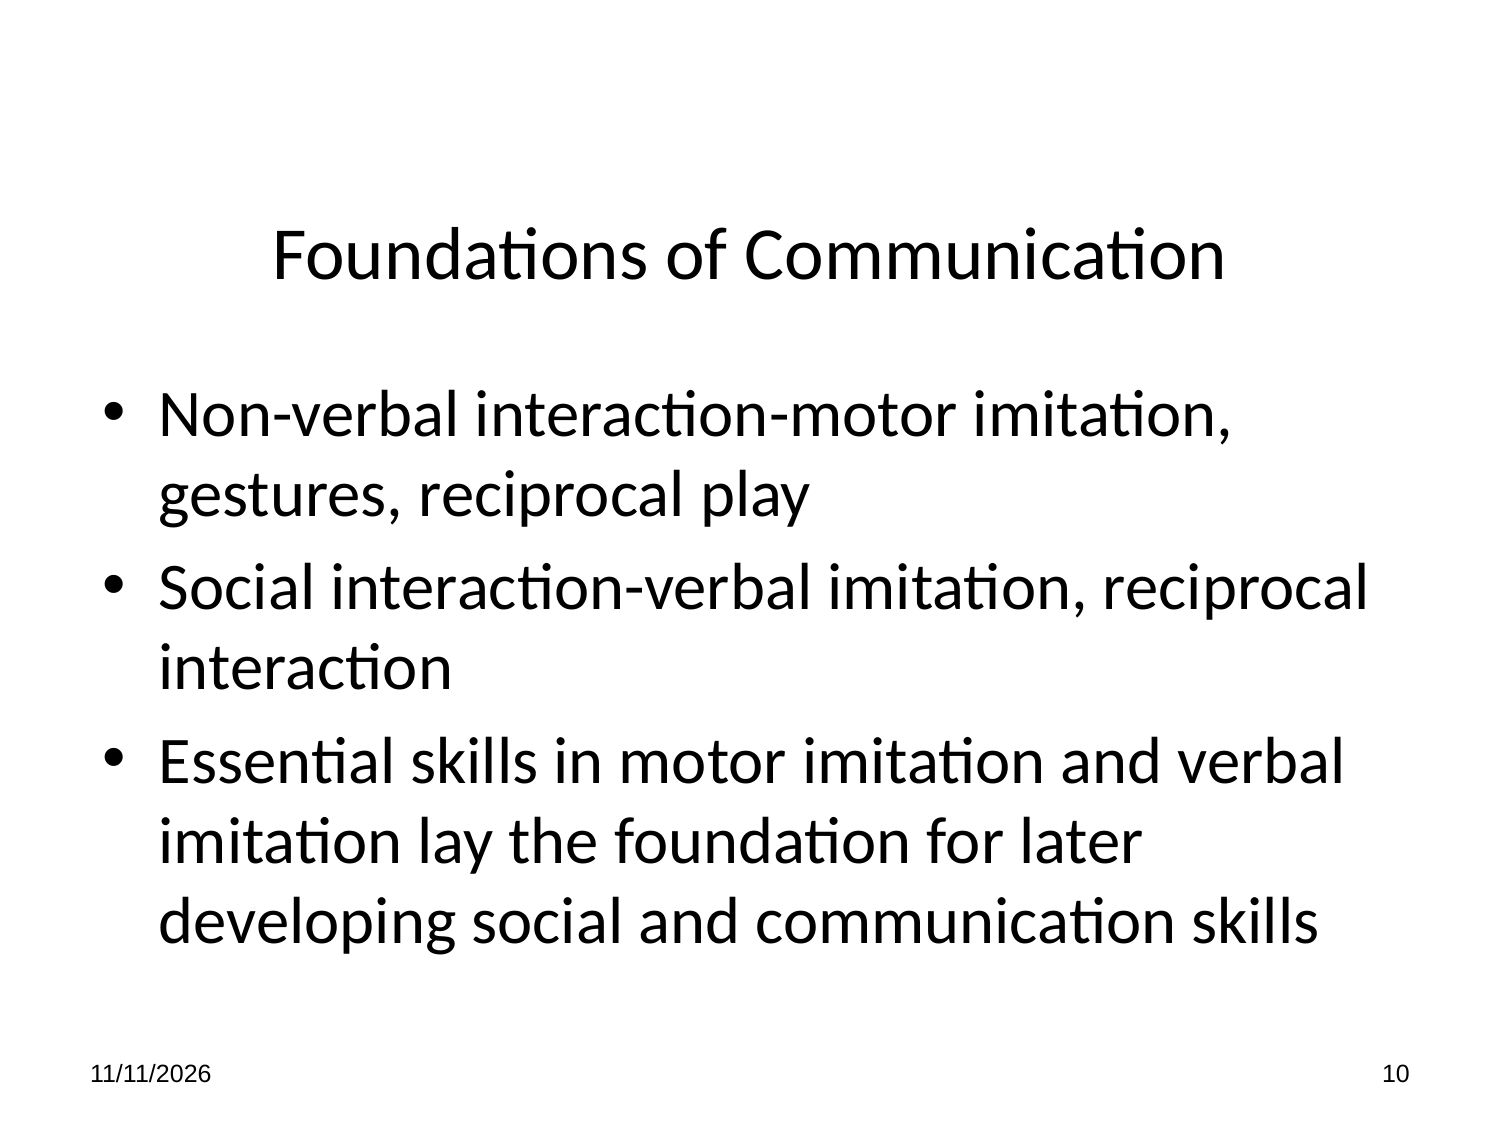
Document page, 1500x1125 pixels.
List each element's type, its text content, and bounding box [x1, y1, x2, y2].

list Non-verbal interaction-motor imitation, gestures, reciprocal play Social interaction-verbal imitation, reciprocal interaction Essential skills in motor imitation and verbal imitation lay the foundation for later developing social and communication skills [87, 362, 1388, 1075]
title Foundations of Communication [37, 142, 1463, 358]
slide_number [75, 1042, 425, 1103]
slide_number 10 [1074, 1042, 1425, 1103]
